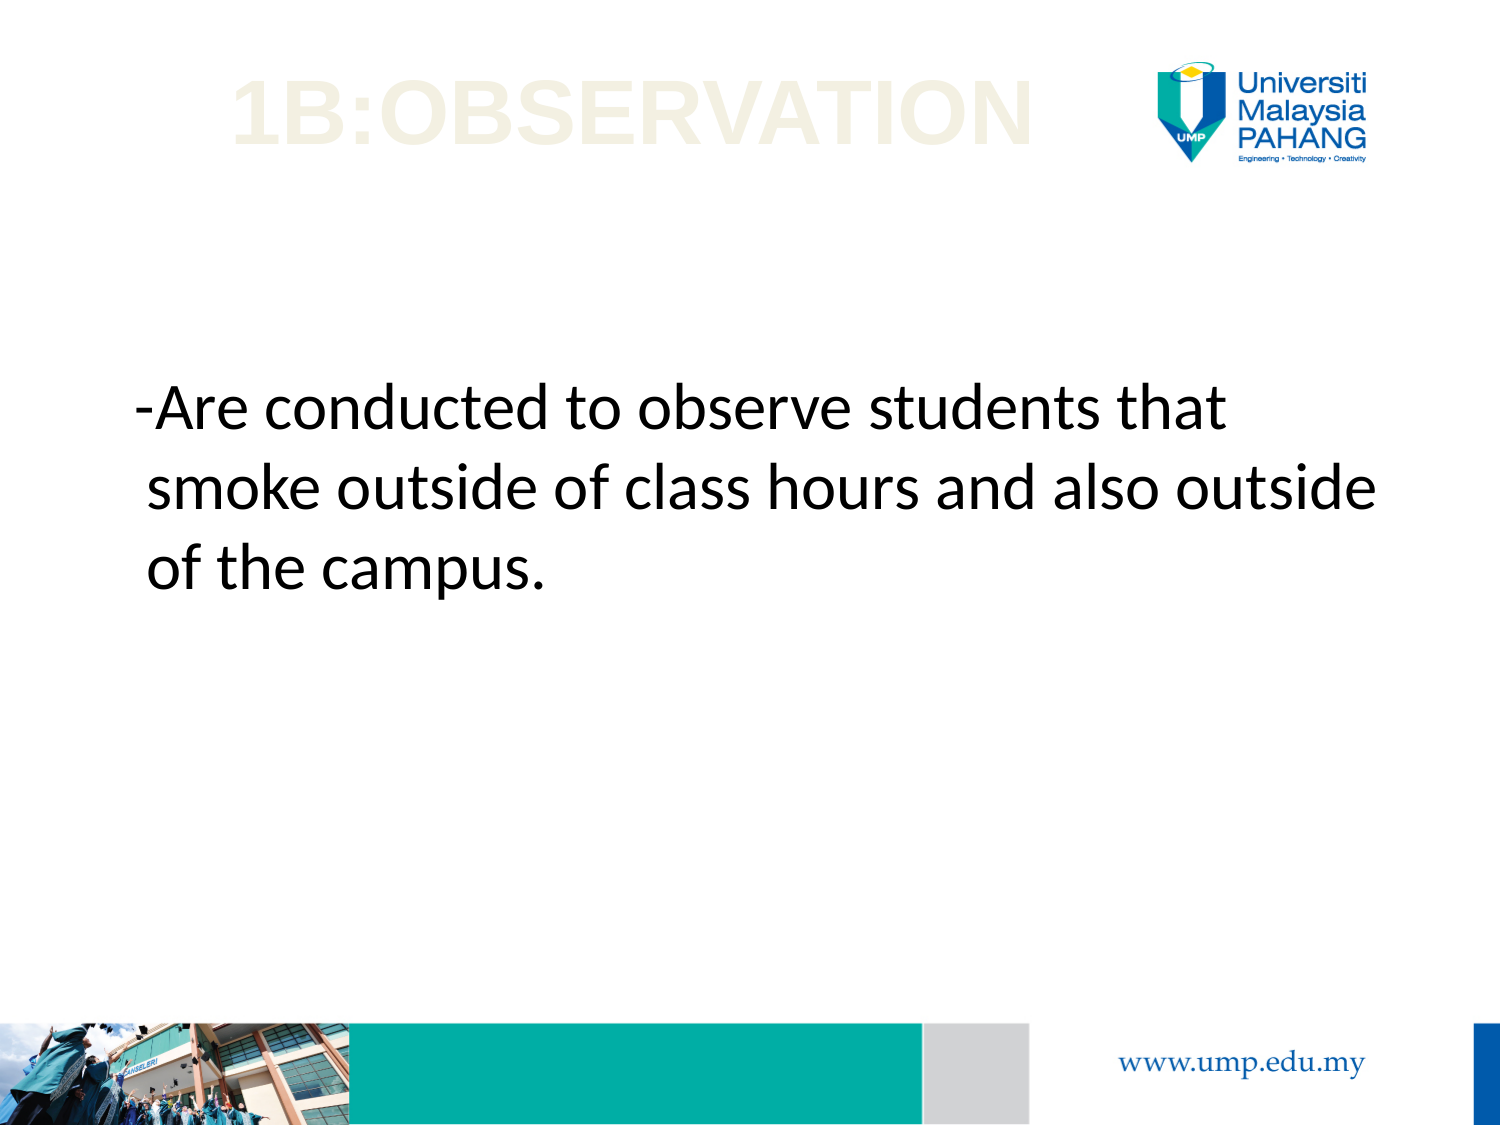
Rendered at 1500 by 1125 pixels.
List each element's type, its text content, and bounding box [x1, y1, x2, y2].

text_box 1B:OBSERVATION [0, 45, 1309, 233]
text_box -Are conducted to observe students that smoke outside of class hours and also outside of the campus. [74, 262, 1425, 1005]
picture [0, 0, 1500, 1125]
